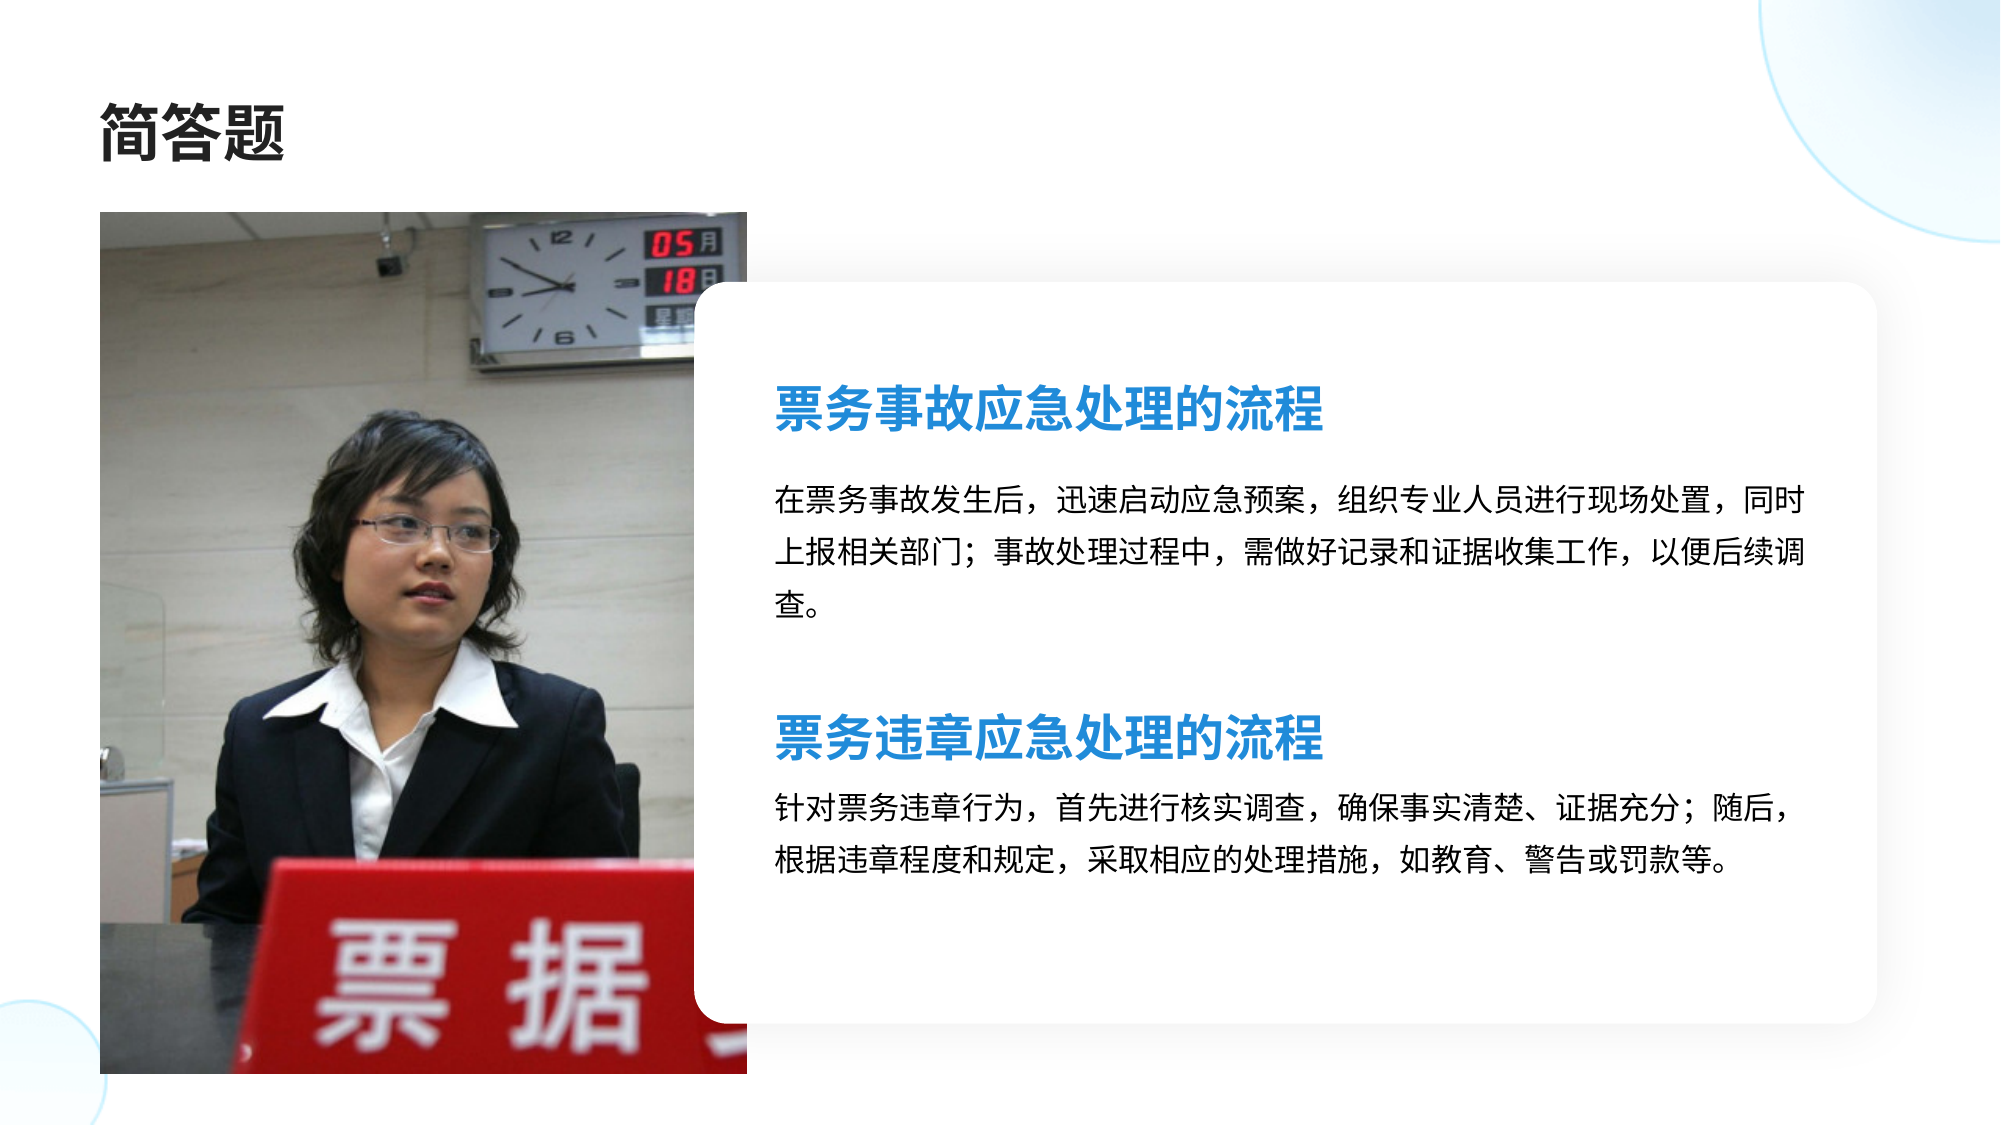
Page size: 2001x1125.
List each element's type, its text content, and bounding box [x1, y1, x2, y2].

picture [0, 0, 2001, 1125]
text_box [752, 281, 1878, 1024]
text_box 票务违章应急处理的流程 [754, 681, 1817, 788]
text_box 在票务事故发生后，迅速启动应急预案，组织专业人员进行现场处置，同时上报相关部门；事故处理过程中，需做好记录和证据收集工作，以便后续调查。 [754, 458, 1817, 651]
text_box 简答题 [78, 43, 1922, 189]
text_box 针对票务违章行为，首先进行核实调查，确保事实清楚、证据充分；随后，根据违章程度和规定，采取相应的处理措施，如教育、警告或罚款等。 [754, 788, 1817, 962]
text_box 票务事故应急处理的流程 [754, 351, 1817, 458]
